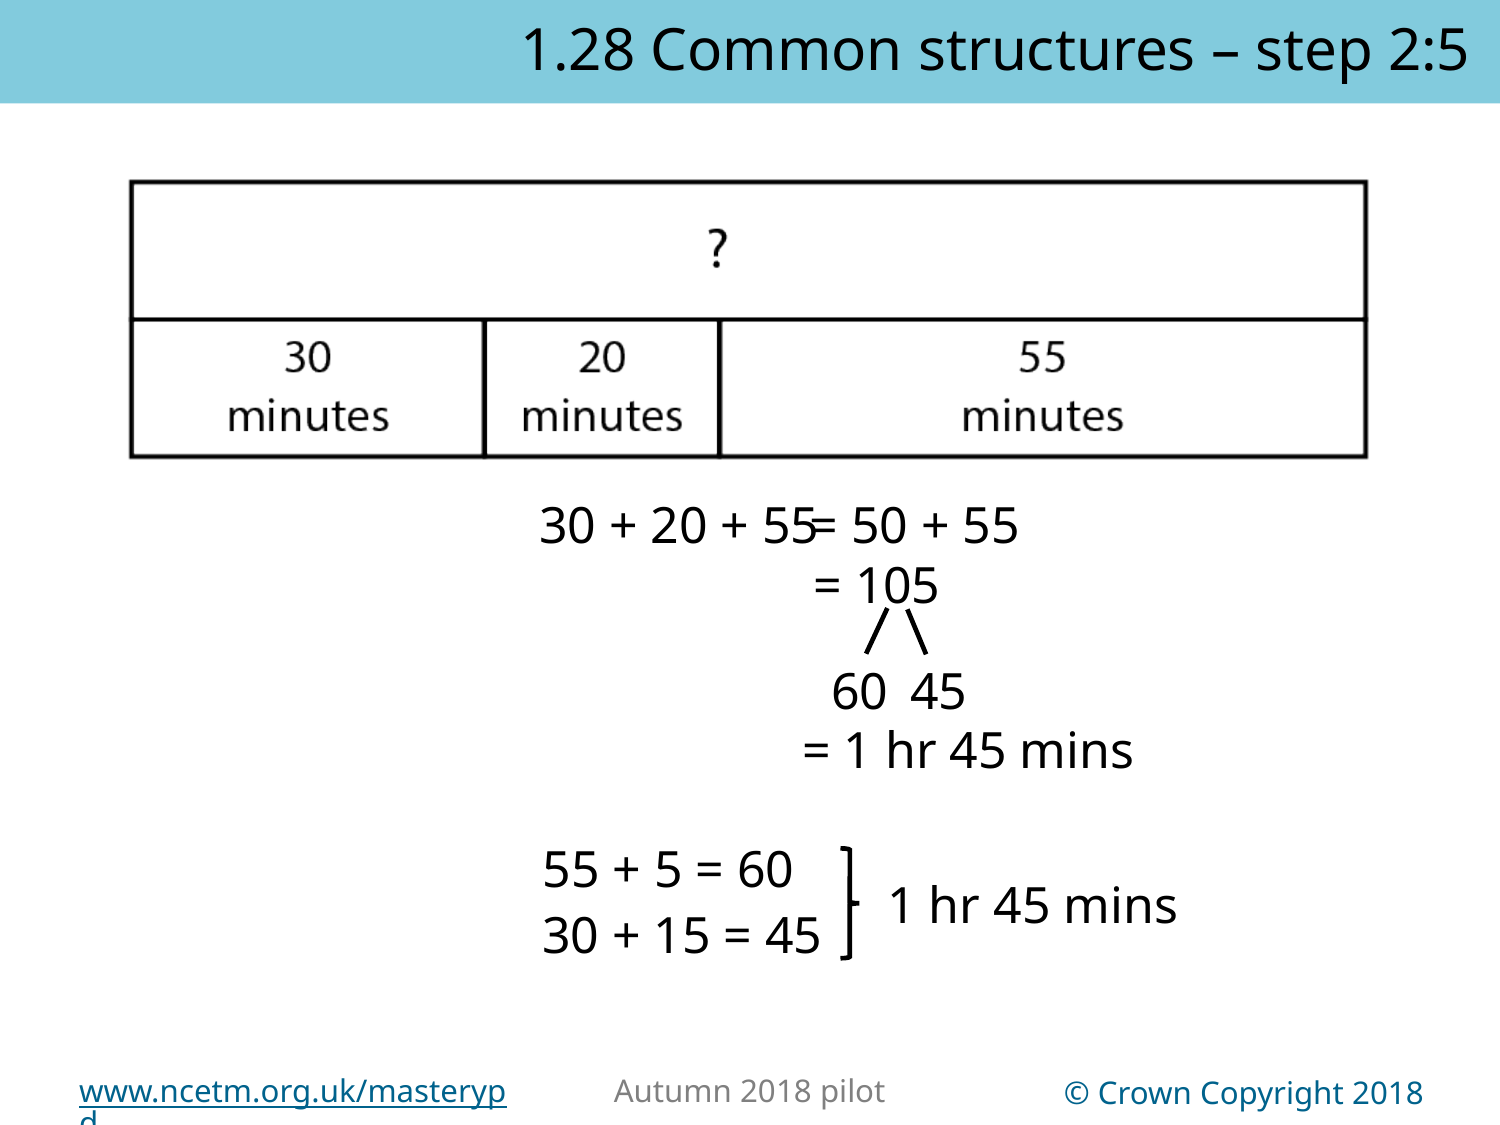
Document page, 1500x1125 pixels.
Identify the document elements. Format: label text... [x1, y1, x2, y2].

text_box 55 + 5 = 60 [528, 830, 810, 896]
text_box 1 hr 45 mins [872, 865, 1194, 941]
text_box = 1 hr 45 mins [787, 711, 1150, 787]
text_box 60 [816, 652, 895, 711]
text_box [866, 608, 888, 654]
picture [95, 170, 1404, 468]
text_box 30 + 15 = 45 [527, 896, 837, 971]
text_box 30 + 20 + 55 [524, 486, 794, 561]
text_box [840, 847, 860, 959]
list 1.28 Common structures – step 2:5 [0, 0, 1500, 104]
text_box = 50 + 55 [794, 486, 1035, 561]
text_box = 105 [798, 546, 956, 622]
text_box 45 [895, 652, 982, 711]
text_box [907, 609, 927, 655]
